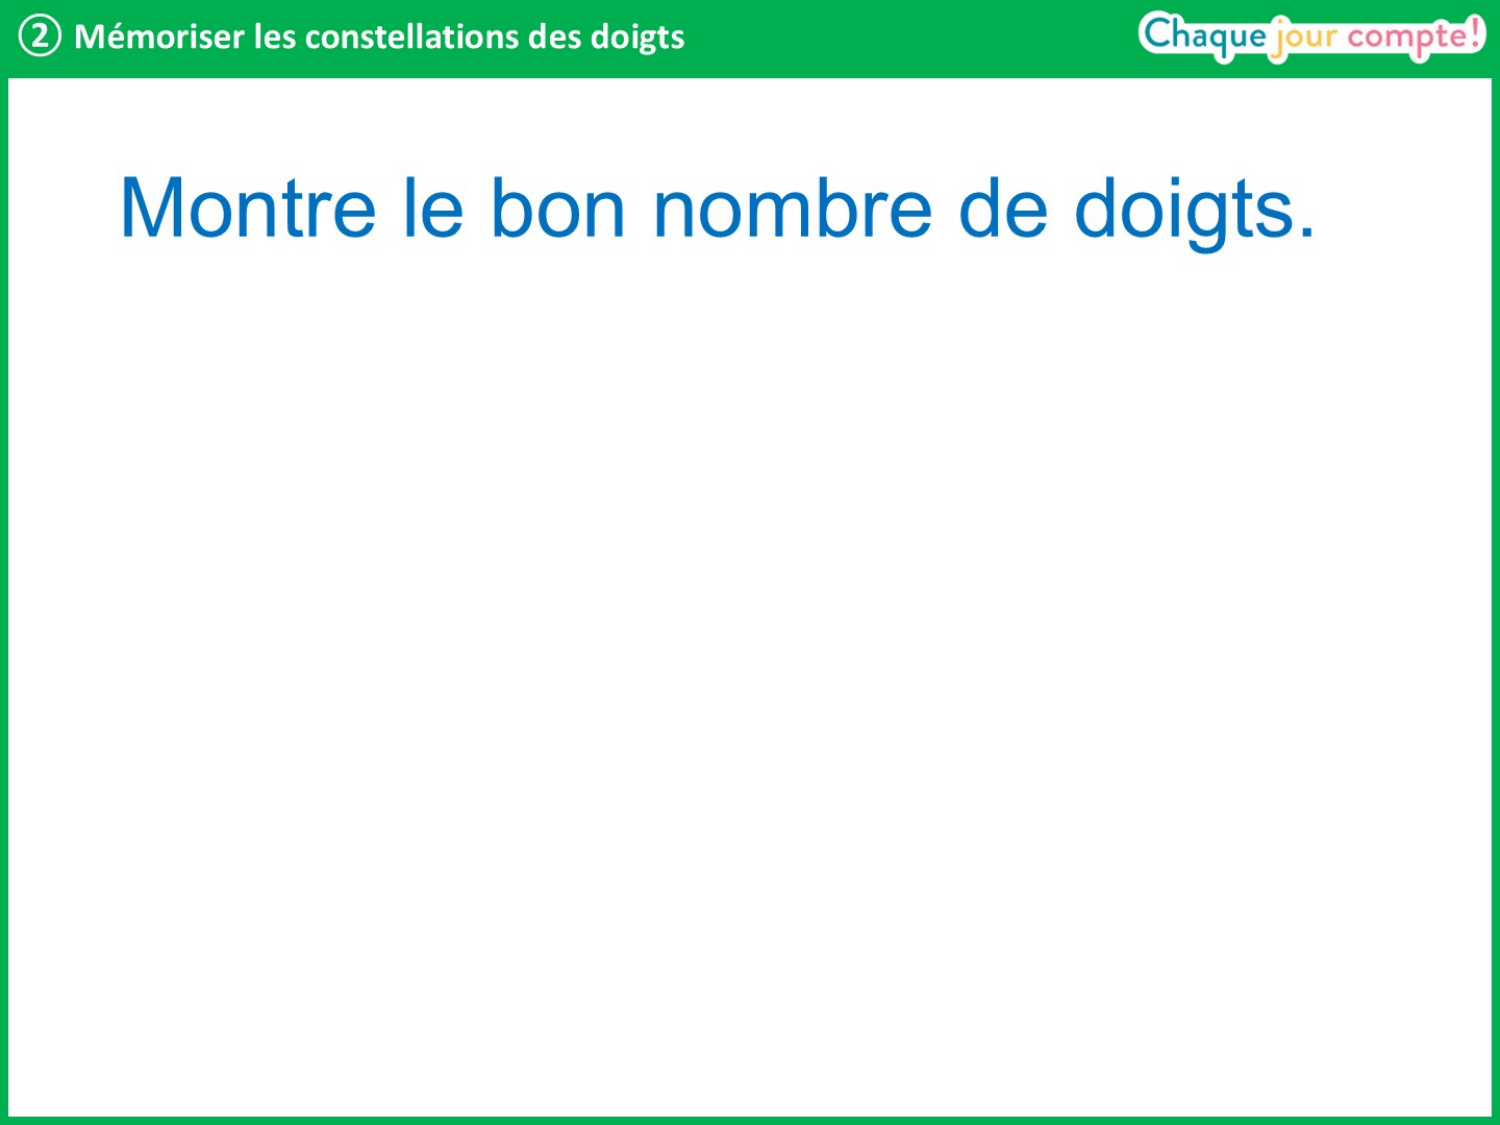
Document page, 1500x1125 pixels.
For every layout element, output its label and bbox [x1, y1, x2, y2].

list [0, 0, 1500, 1125]
